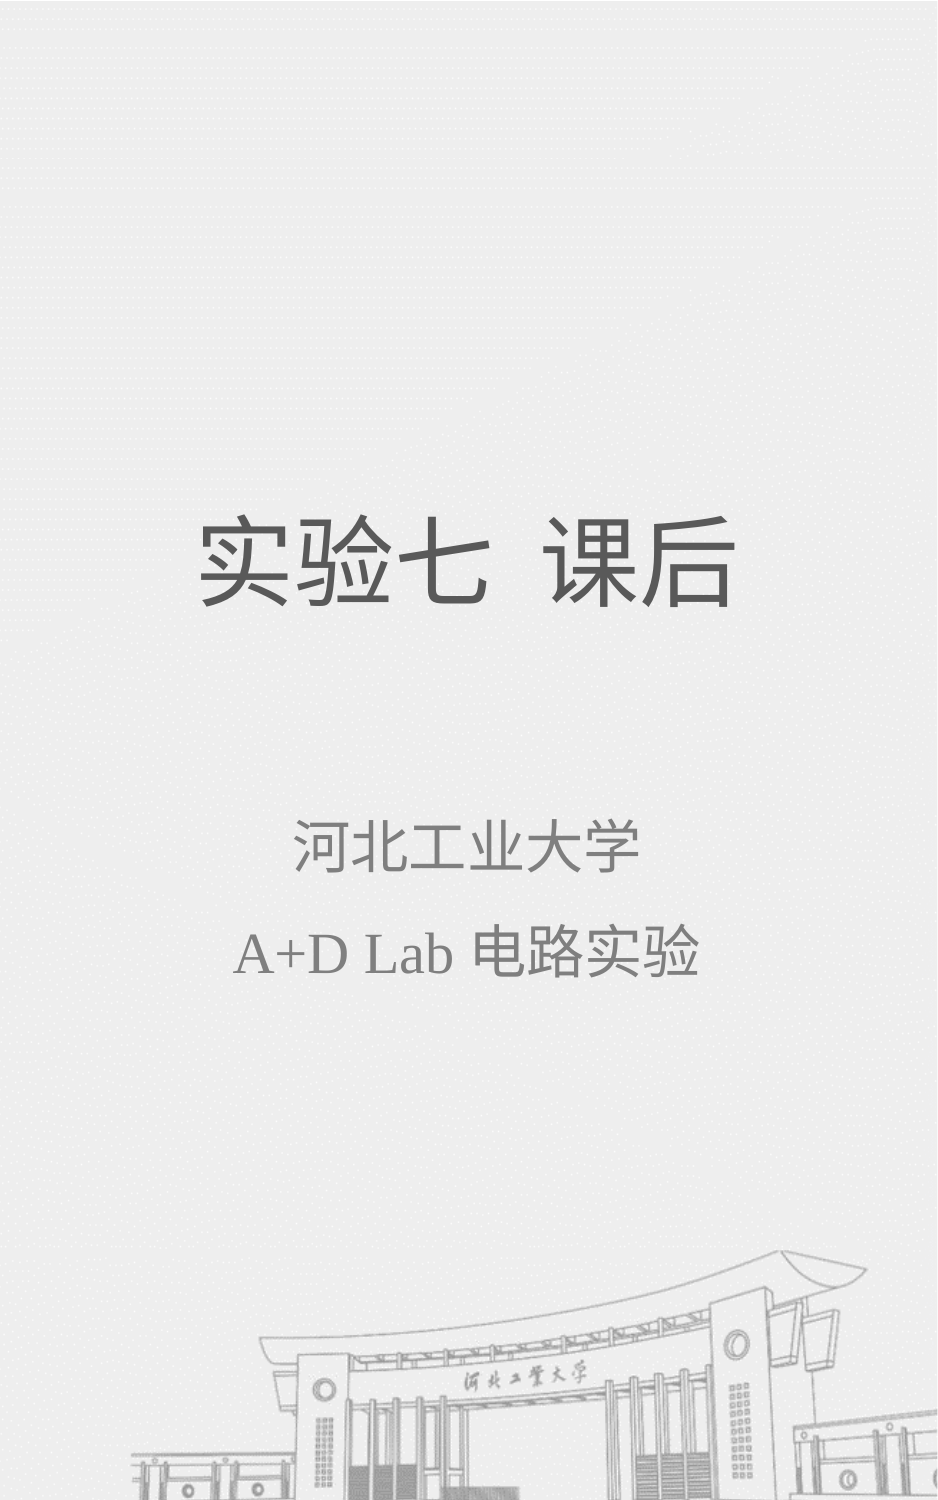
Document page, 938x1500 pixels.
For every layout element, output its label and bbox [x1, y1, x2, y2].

text_box [0, 0, 938, 1500]
